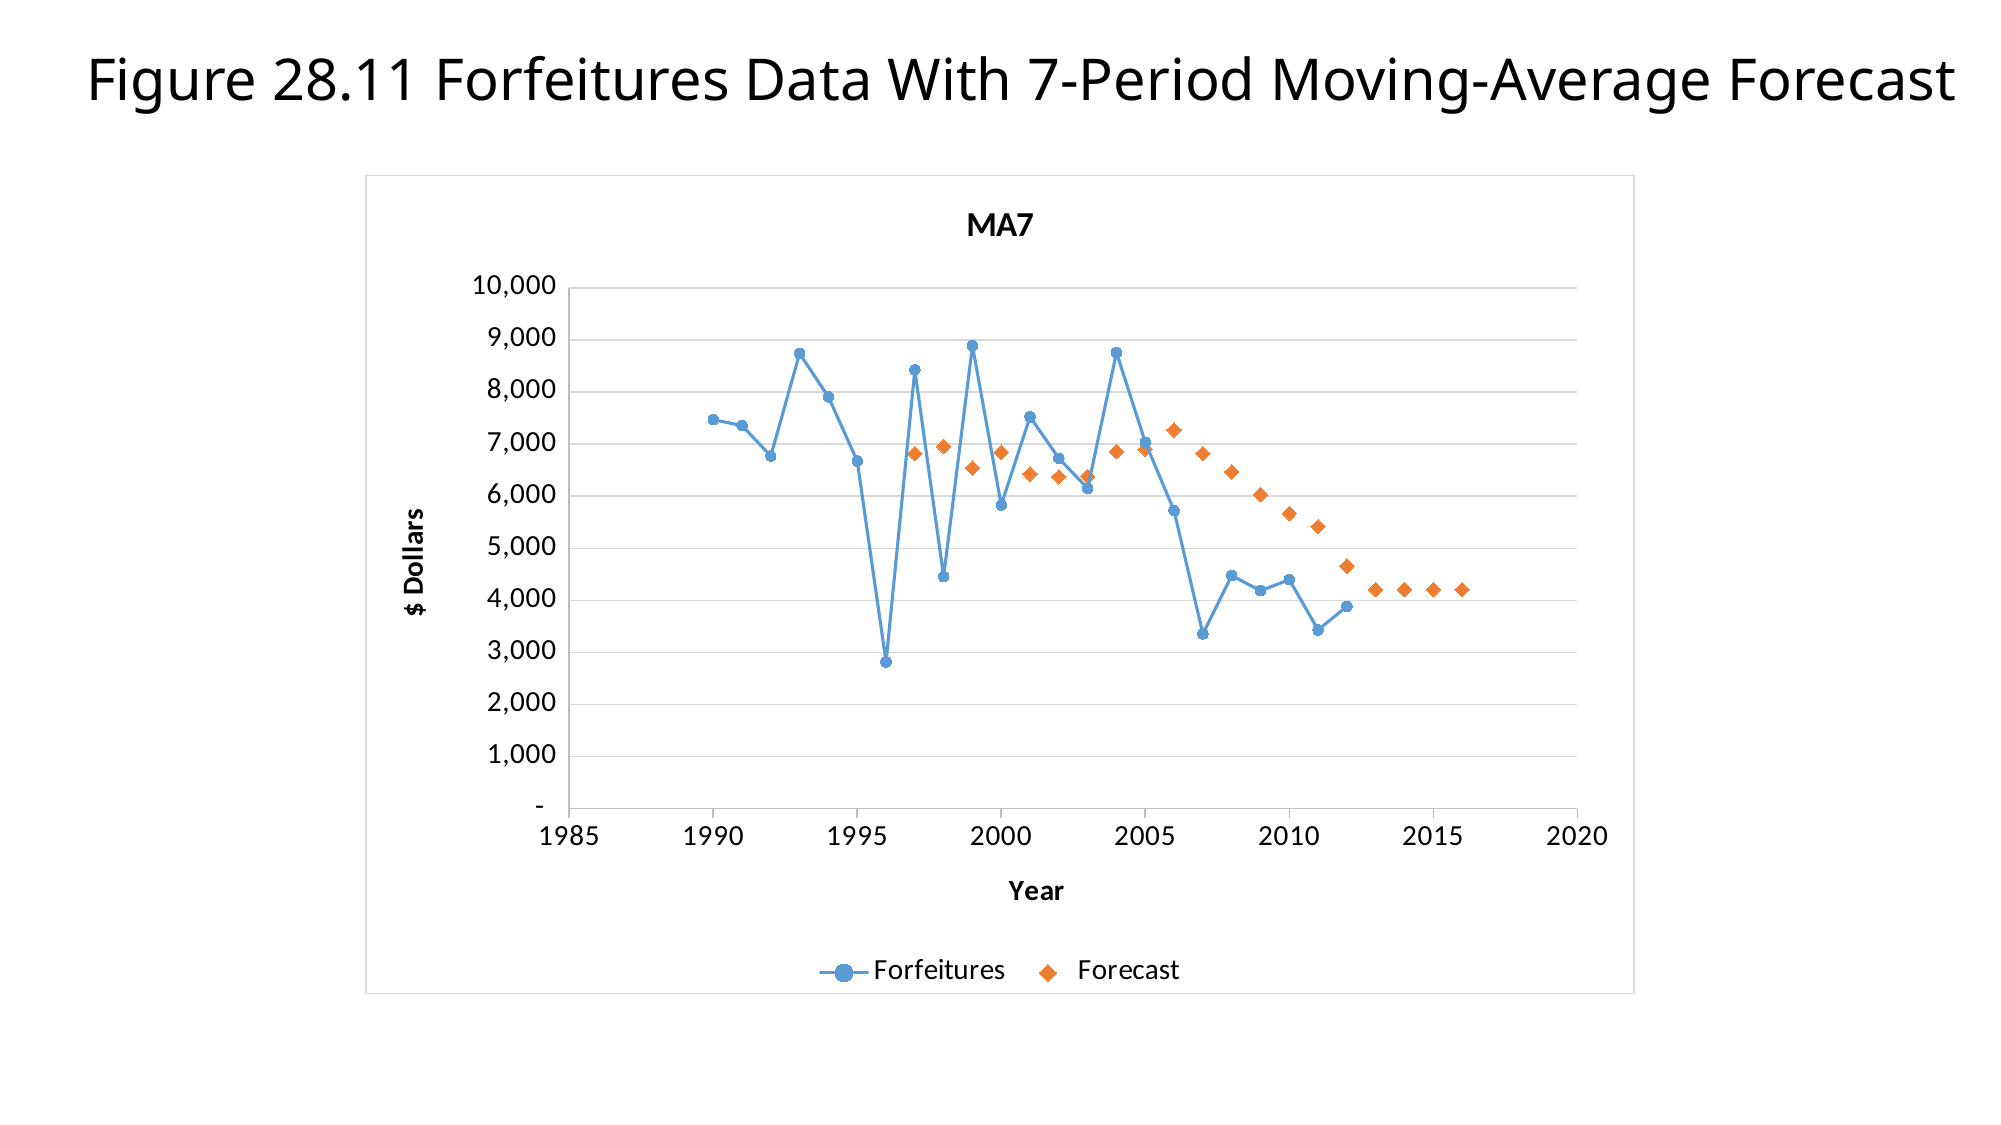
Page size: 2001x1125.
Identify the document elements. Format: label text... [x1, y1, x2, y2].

chart [364, 174, 1635, 995]
title Figure 28.11 Forfeitures Data With 7-Period Moving-Average Forecast [71, 35, 1982, 130]
